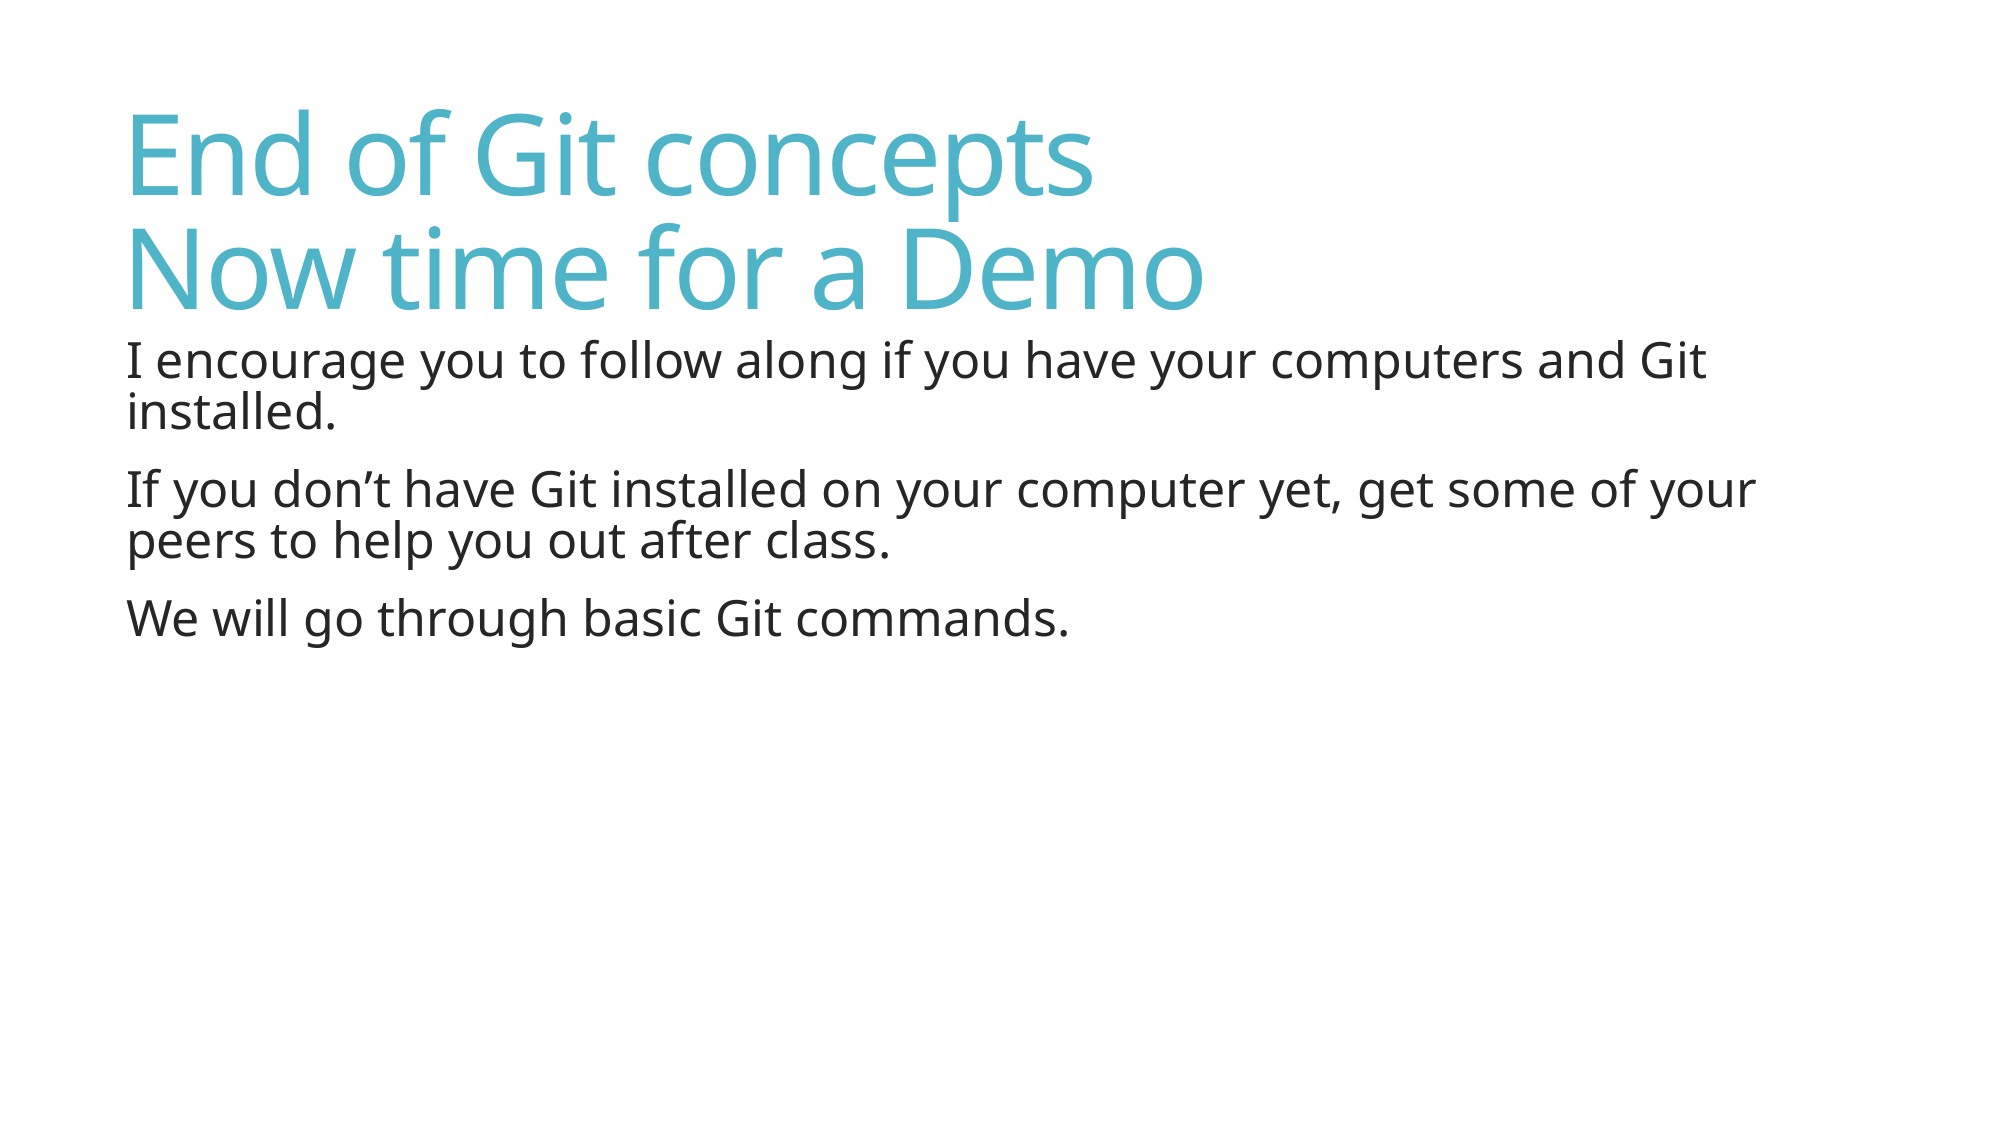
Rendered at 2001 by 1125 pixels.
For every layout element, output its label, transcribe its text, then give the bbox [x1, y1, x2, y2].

title End of Git concepts Now time for a Demo [107, 81, 1875, 354]
list I encourage you to follow along if you have your computers and Git installed. If you don’t have Git installed on your computer yet, get some of your peers to help you out after class. We will go through basic Git commands. [111, 329, 1876, 948]
